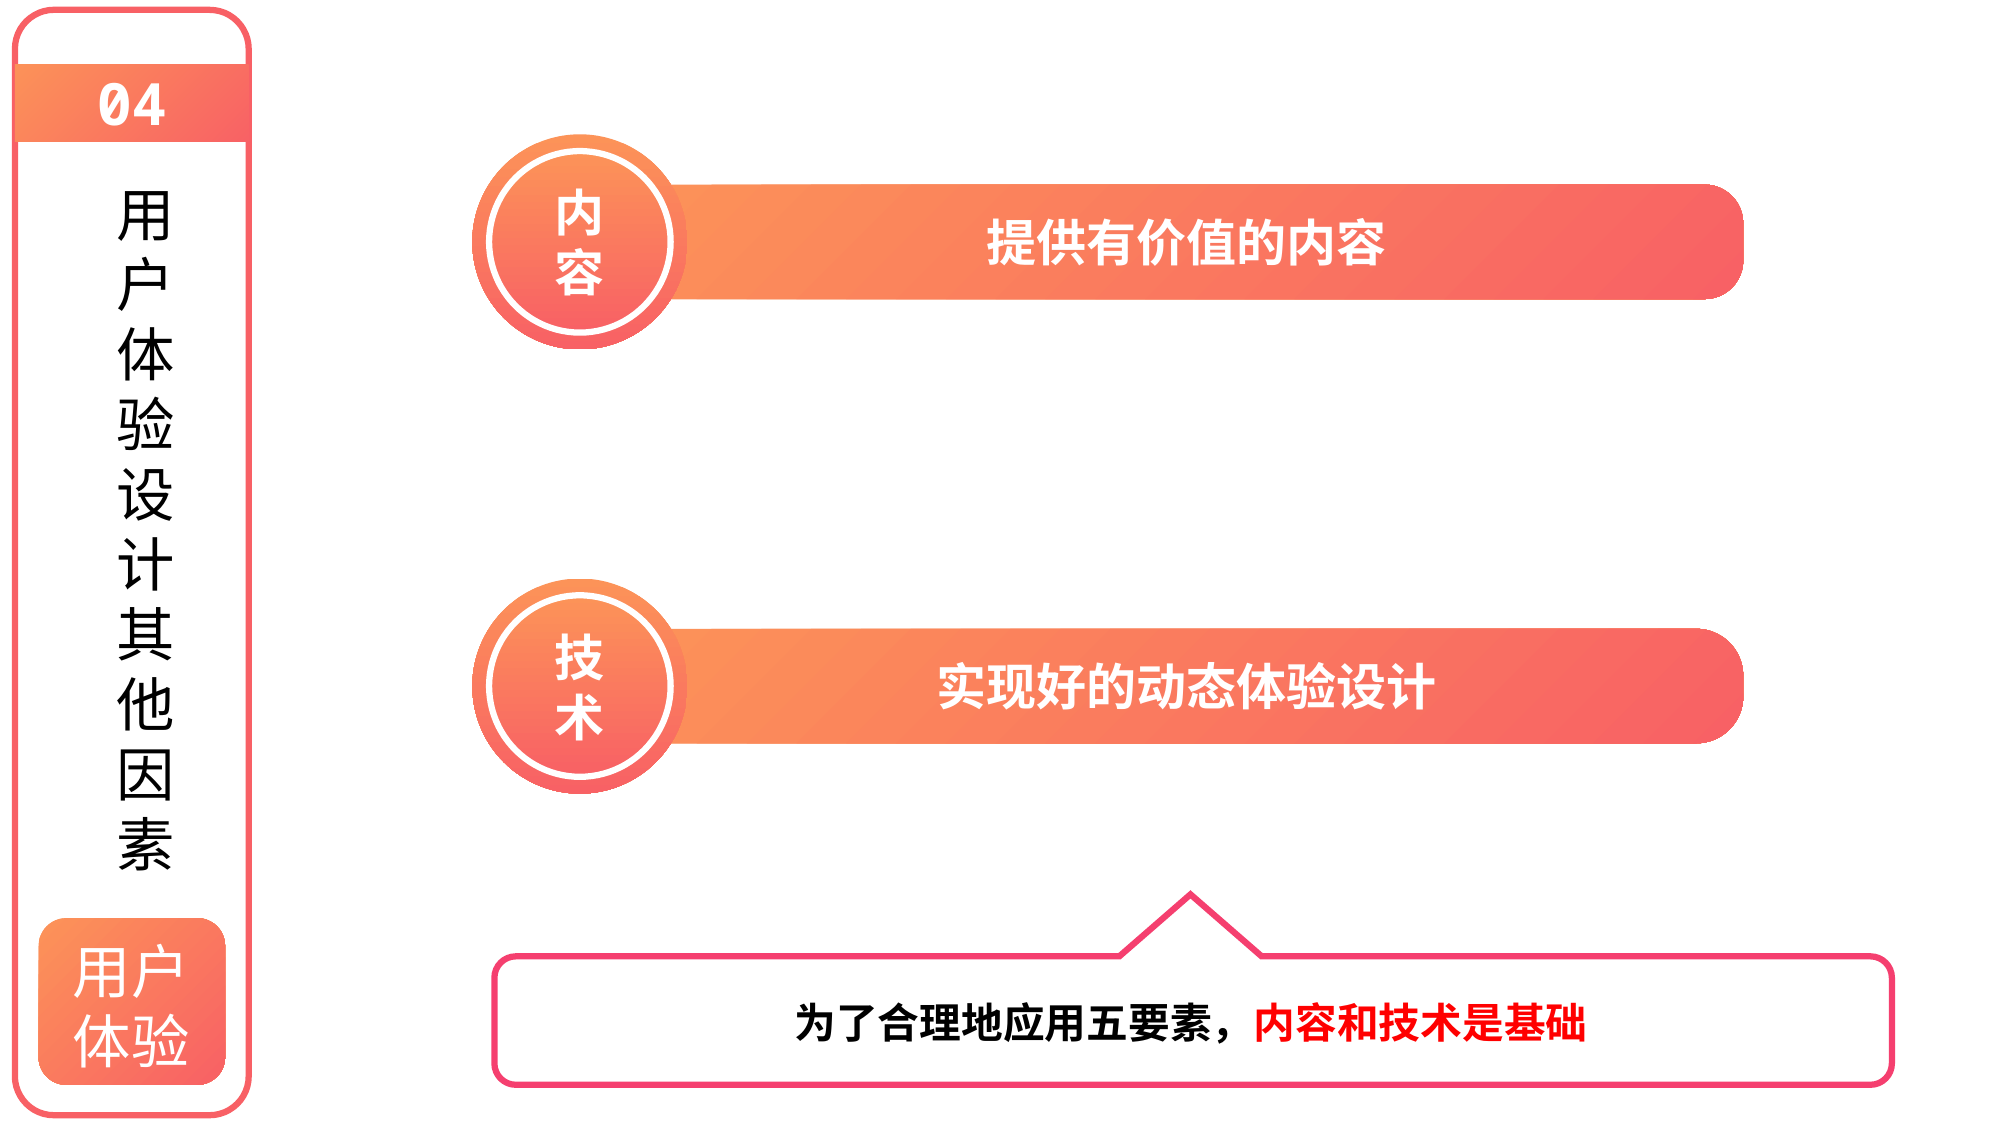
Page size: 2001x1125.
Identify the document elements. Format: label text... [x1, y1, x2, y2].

text_box 提供有价值的内容 [823, 203, 1549, 279]
text_box [471, 577, 689, 795]
text_box [43, 917, 220, 928]
text_box 用户体验设计其他因素 [101, 170, 161, 886]
text_box 技术 [488, 594, 672, 778]
text_box 04 [14, 63, 250, 142]
text_box 实现好的动态体验设计 [823, 648, 1549, 723]
text_box [672, 183, 1745, 301]
text_box [13, 8, 250, 1117]
text_box 内容 [488, 150, 672, 334]
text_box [494, 894, 1892, 1085]
text_box [471, 133, 689, 351]
text_box 用户体验 [38, 928, 224, 1083]
text_box [672, 627, 1745, 745]
